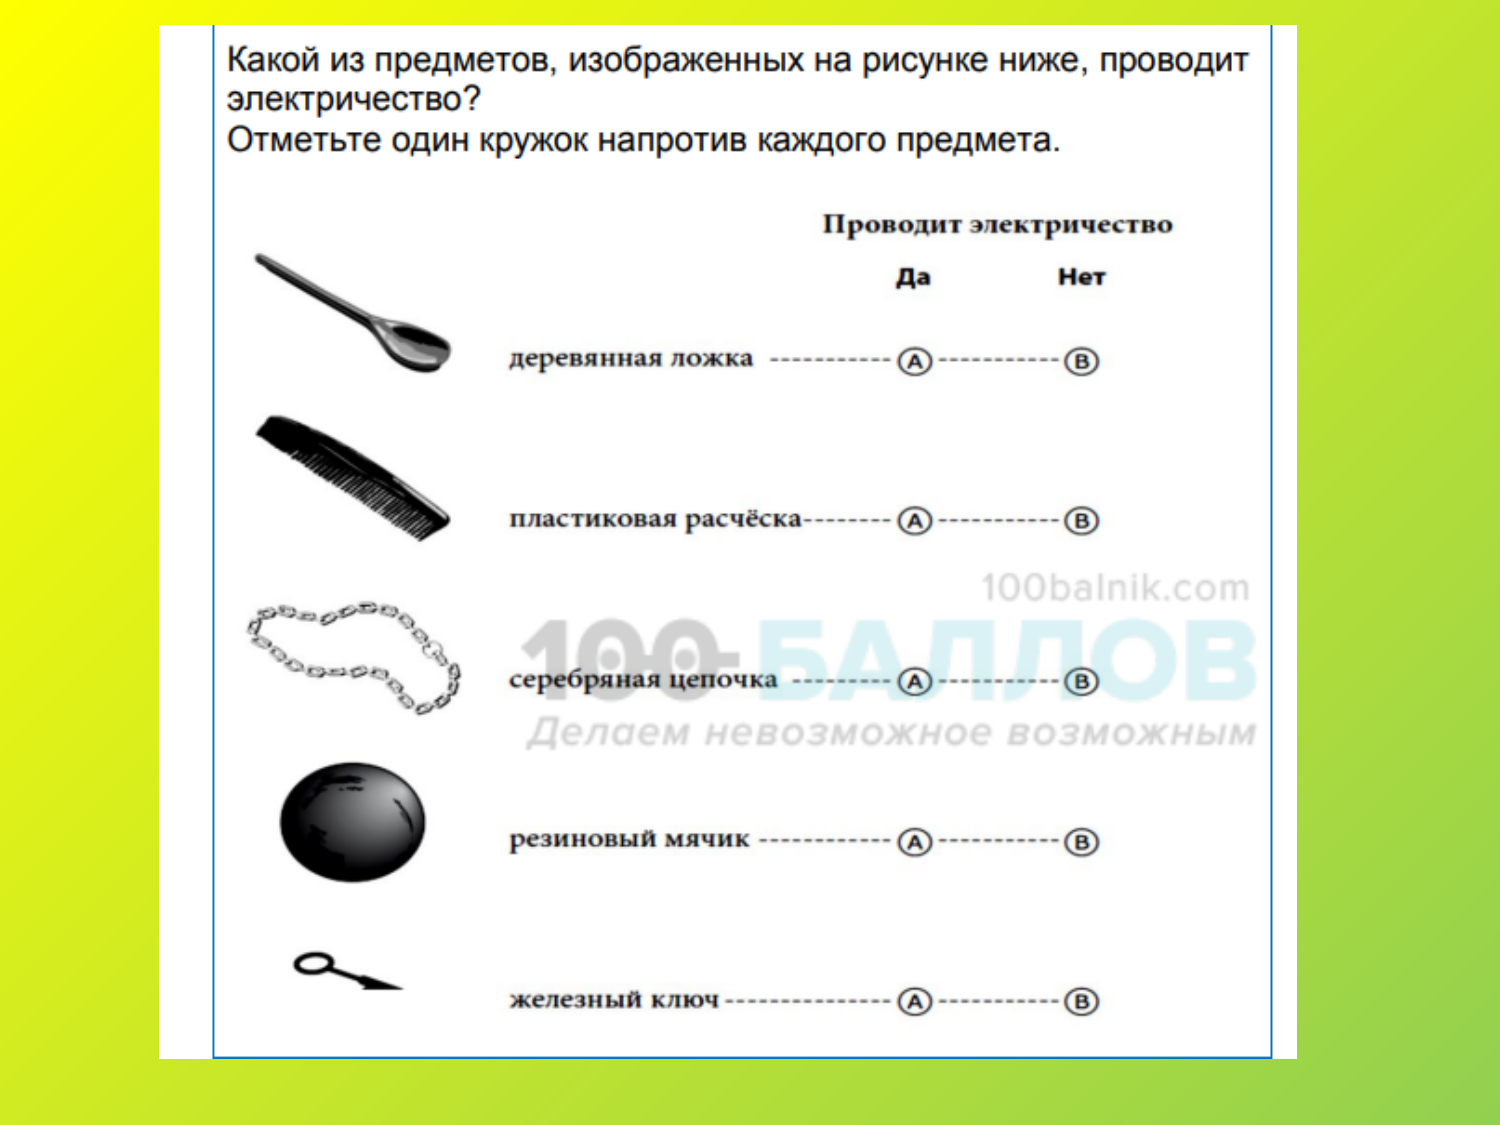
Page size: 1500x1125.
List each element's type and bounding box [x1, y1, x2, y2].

picture [159, 25, 1297, 1059]
